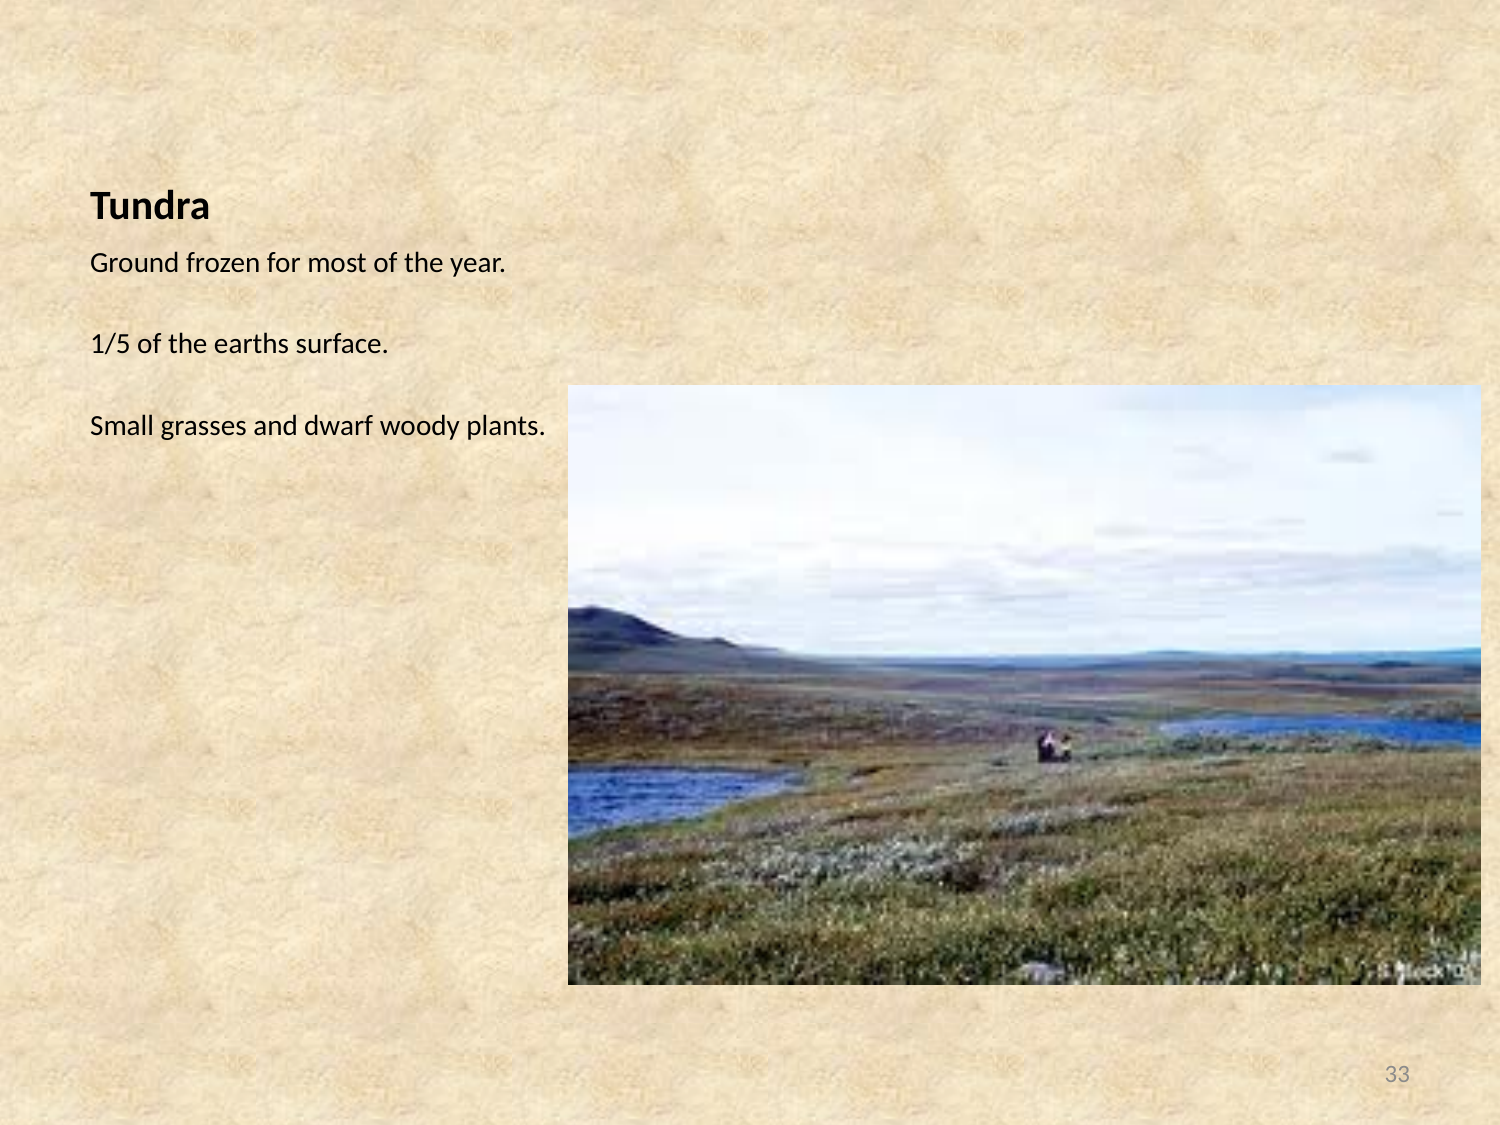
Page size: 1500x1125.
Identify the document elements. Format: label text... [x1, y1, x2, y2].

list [568, 162, 1482, 1125]
title Tundra [75, 44, 569, 235]
list Ground frozen for most of the year. 1/5 of the earths surface. Small grasses and dwarf woody plants. [75, 235, 563, 1005]
